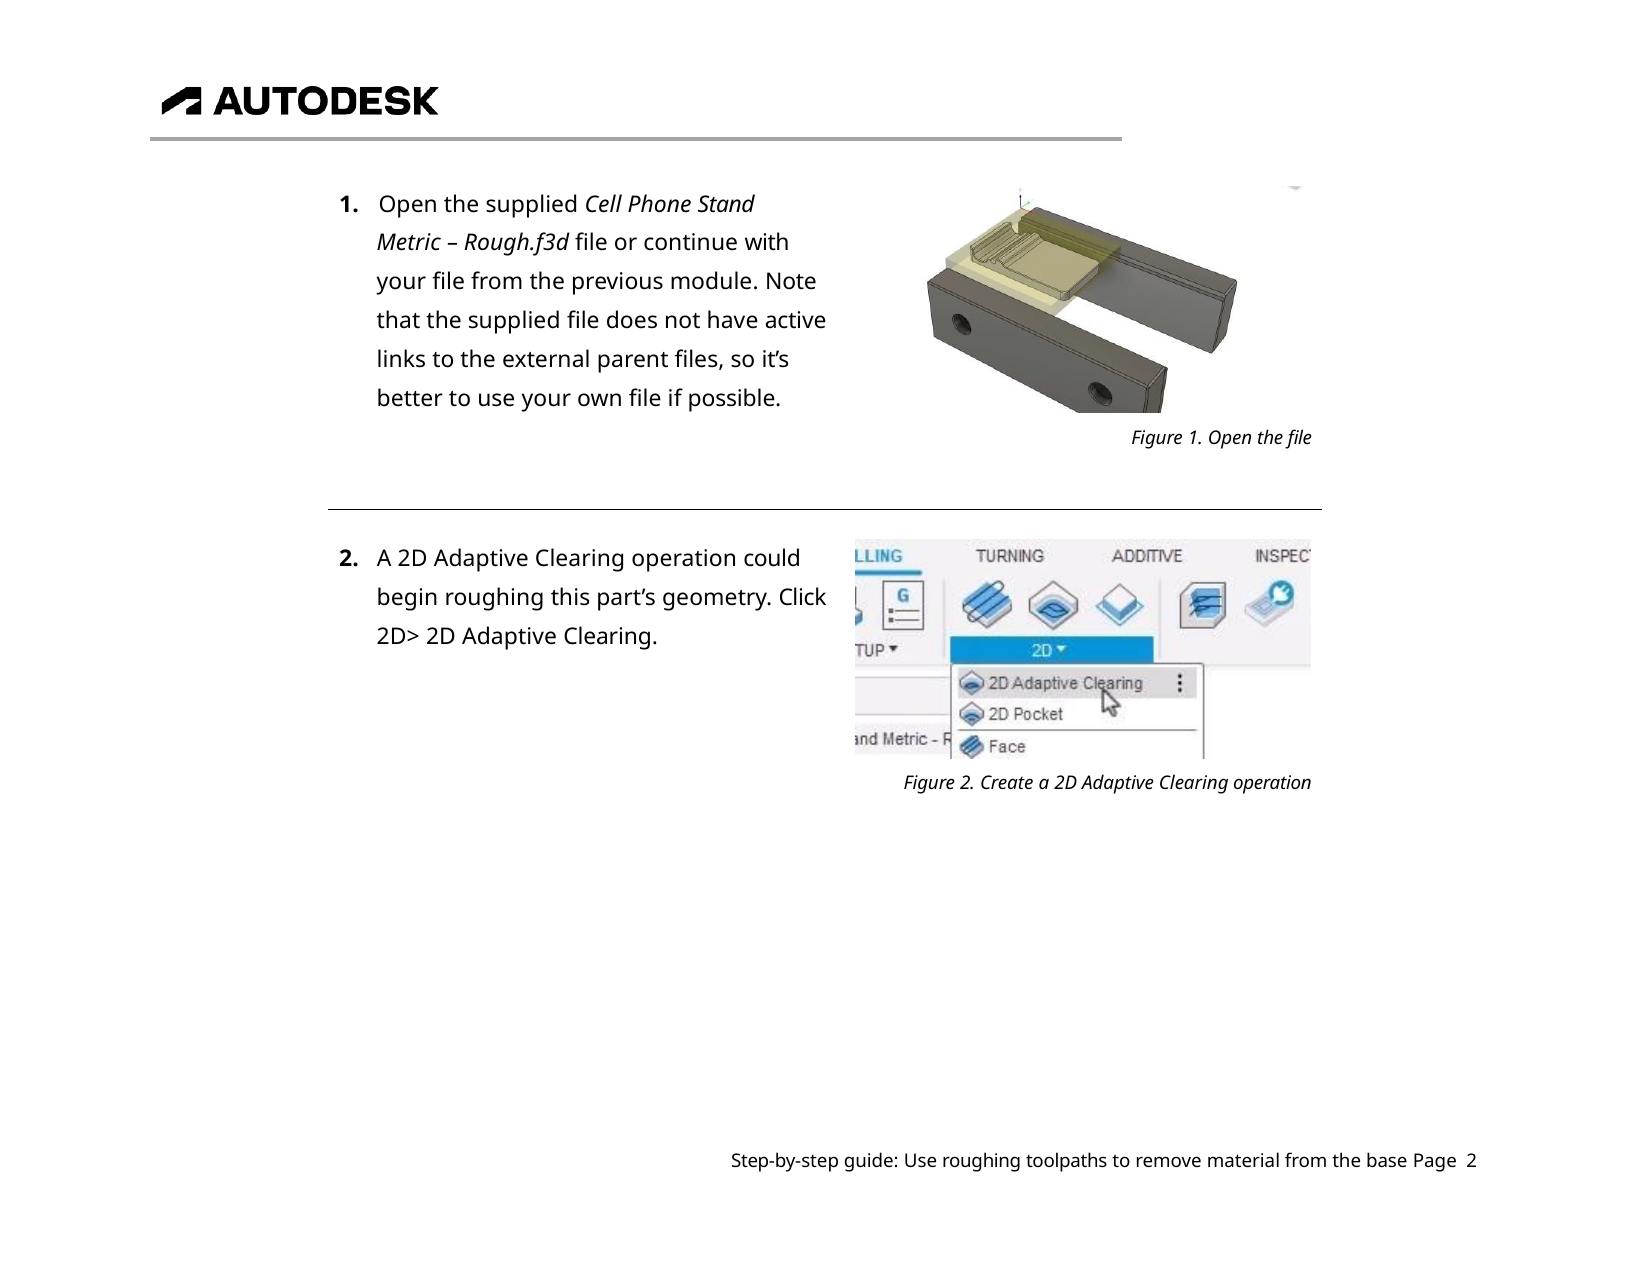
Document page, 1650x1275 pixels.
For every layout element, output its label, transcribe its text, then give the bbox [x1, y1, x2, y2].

slide_number Step-by-step guide: Use roughing toolpaths to remove material from the base Page 10 [729, 1145, 1509, 1275]
picture [854, 539, 1311, 759]
picture [920, 186, 1306, 413]
table_header 1. Open the supplied Cell Phone Stand Metric – Rough.f3d file or continue with your file from the previous module. Note that the supplied file does not have active links to the external parent files, so it’s better to use your own file if possible. [328, 187, 844, 509]
table_cell Figure 2. Create a 2D Adaptive Clearing operation [844, 510, 1322, 804]
picture [161, 86, 439, 115]
table_header Figure 1. Open the file [844, 187, 1322, 509]
table_cell 2. A 2D Adaptive Clearing operation could begin roughing this part’s geometry. Click 2D> 2D Adaptive Clearing. [328, 510, 844, 804]
